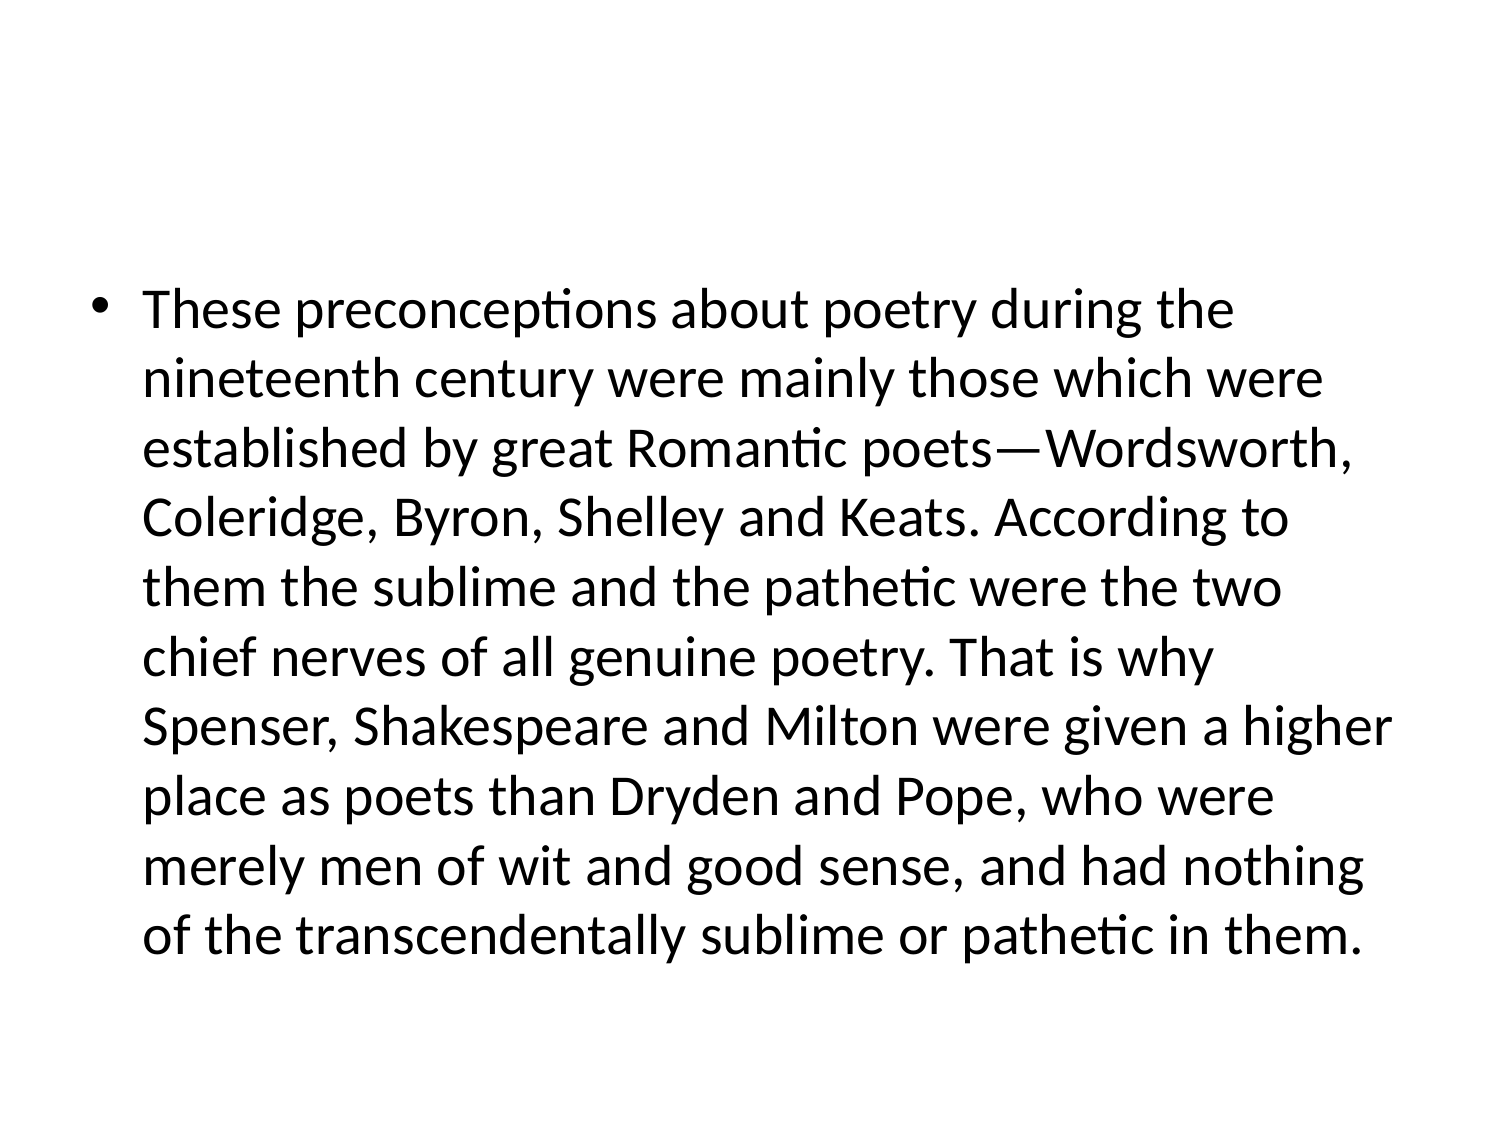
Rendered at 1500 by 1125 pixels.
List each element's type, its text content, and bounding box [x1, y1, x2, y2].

list These preconceptions about poetry during the nineteenth century were mainly those which were established by great Romantic poets—Wordsworth, Coleridge, Byron, Shelley and Keats. According to them the sublime and the pathetic were the two chief nerves of all genuine poetry. That is why Spenser, Shakespeare and Milton were given a higher place as poets than Dryden and Pope, who were merely men of wit and good sense, and had nothing of the transcendentally sublime or pathetic in them. [75, 262, 1425, 1005]
